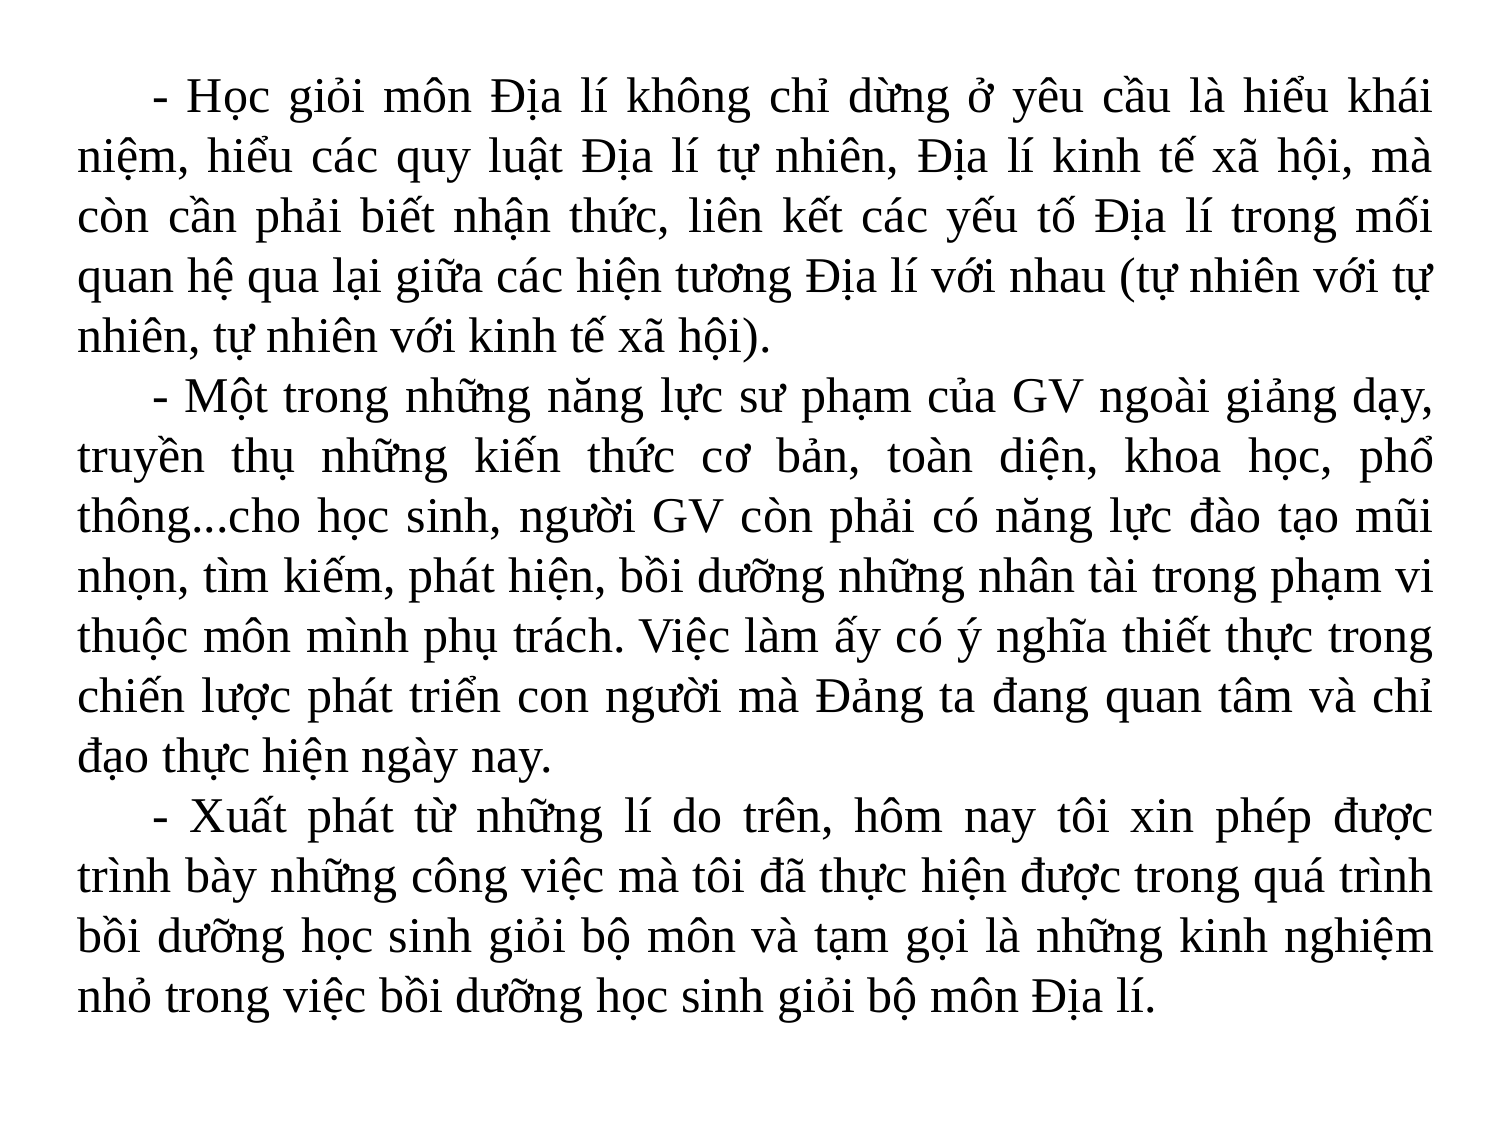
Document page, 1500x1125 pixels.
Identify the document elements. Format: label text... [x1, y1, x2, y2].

text_box - Học giỏi môn Địa lí không chỉ dừng ở yêu cầu là hiểu khái niệm, hiểu các quy luật Địa lí tự nhiên, Địa lí kinh tế xã hội, mà còn cần phải biết nhận thức, liên kết các yếu tố Địa lí trong mối quan hệ qua lại giữa các hiện tương Địa lí với nhau (tự nhiên với tự nhiên, tự nhiên với kinh tế xã hội). - Một trong những năng lực sư phạm của GV ngoài giảng dạy, truyền thụ những kiến thức cơ bản, toàn diện, khoa học, phổ thông...cho học sinh, người GV còn phải có năng lực đào tạo mũi nhọn, tìm kiếm, phát hiện, bồi dưỡng những nhân tài trong phạm vi thuộc môn mình phụ trách. Việc làm ấy có ý nghĩa thiết thực trong chiến lược phát triển con người mà Đảng ta đang quan tâm và chỉ đạo thực hiện ngày nay. - Xuất phát từ những lí do trên, hôm nay tôi xin phép được trình bày những công việc mà tôi đã thực hiện được trong quá trình bồi dưỡng học sinh giỏi bộ môn và tạm gọi là những kinh nghiệm nhỏ trong việc bồi dưỡng học sinh giỏi bộ môn Địa lí. [62, 54, 1450, 1030]
